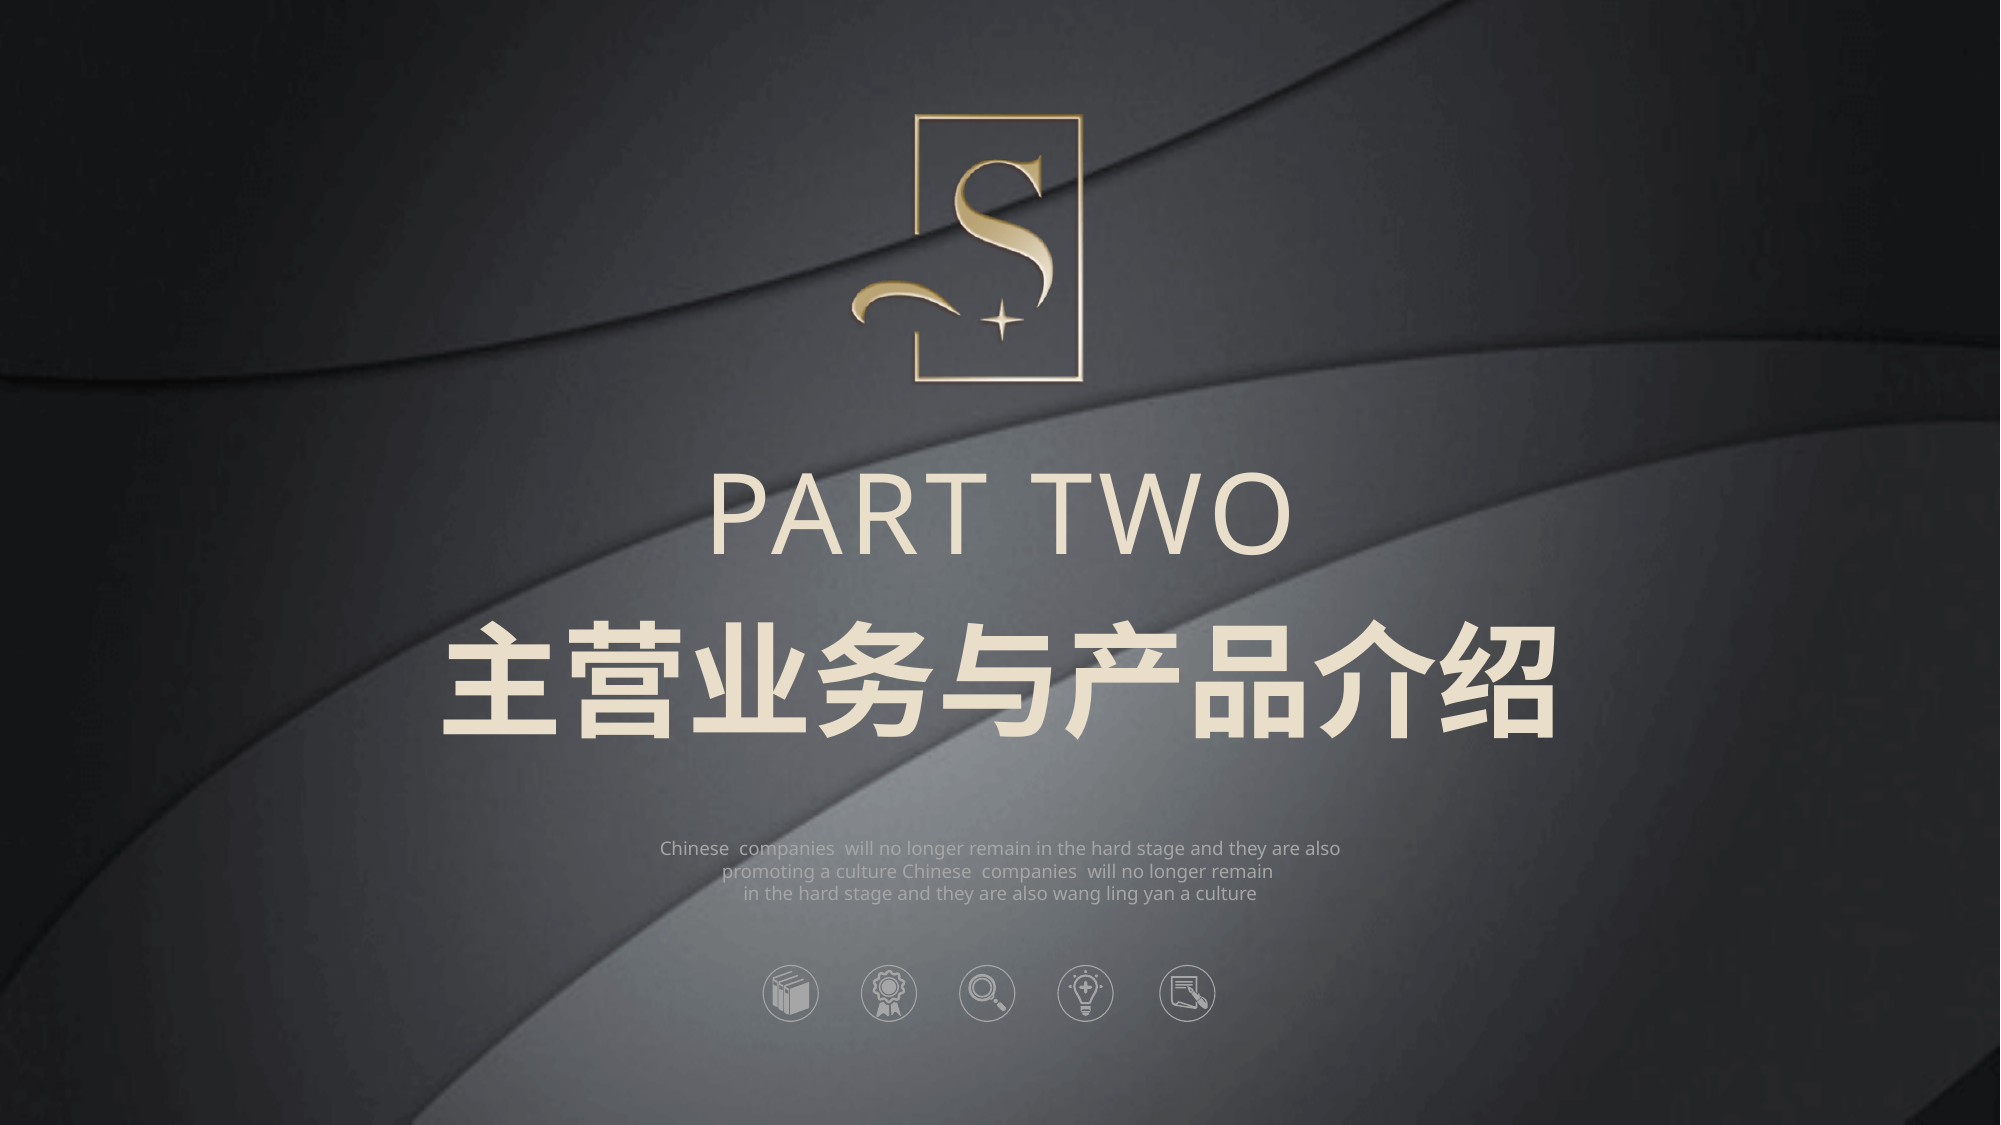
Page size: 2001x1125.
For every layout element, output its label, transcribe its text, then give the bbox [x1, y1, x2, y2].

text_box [762, 964, 819, 1022]
text_box PART TWO [584, 434, 1416, 585]
text_box Chinese companies will no longer remain in the hard stage and they are also promoting a culture Chinese companies will no longer remain in the hard stage and they are also wang ling yan a culture [624, 829, 1375, 912]
text_box 主营业务与产品介绍 [295, 595, 1705, 760]
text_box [1159, 964, 1216, 1022]
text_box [860, 964, 918, 1022]
picture [0, 0, 2000, 1125]
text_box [1057, 964, 1114, 1022]
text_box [959, 964, 1016, 1022]
